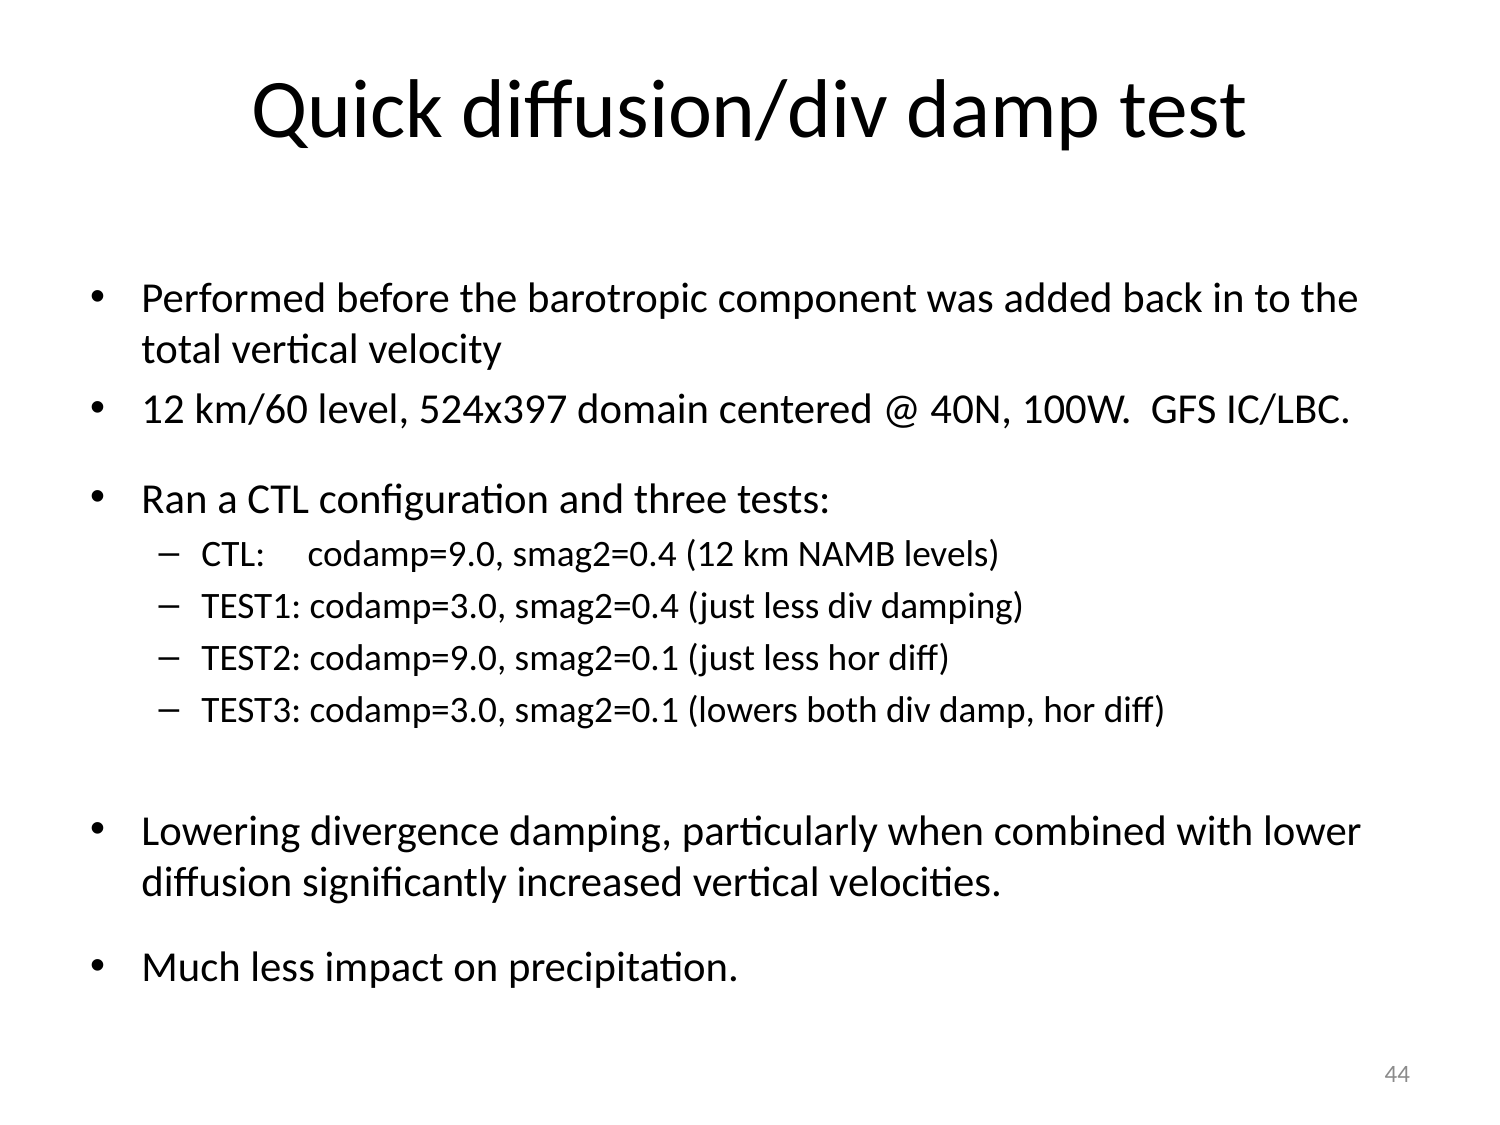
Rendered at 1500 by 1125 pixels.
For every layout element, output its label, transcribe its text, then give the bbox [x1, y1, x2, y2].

slide_number 44 [1074, 1042, 1425, 1103]
title Quick diffusion/div damp test [74, 44, 1426, 233]
list Performed before the barotropic component was added back in to the total vertical velocity 12 km/60 level, 524x397 domain centered @ 40N, 100W. GFS IC/LBC. Ran a CTL configuration and three tests: CTL: codamp=9.0, smag2=0.4 (12 km NAMB levels) TEST1: codamp=3.0, smag2=0.4 (just less div damping) TEST2: codamp=9.0, smag2=0.1 (just less hor diff) TEST3: codamp=3.0, smag2=0.1 (lowers both div damp, hor diff) Lowering divergence damping, particularly when combined with lower diffusion significantly increased vertical velocities. Much less impact on precipitation. [74, 262, 1426, 1006]
